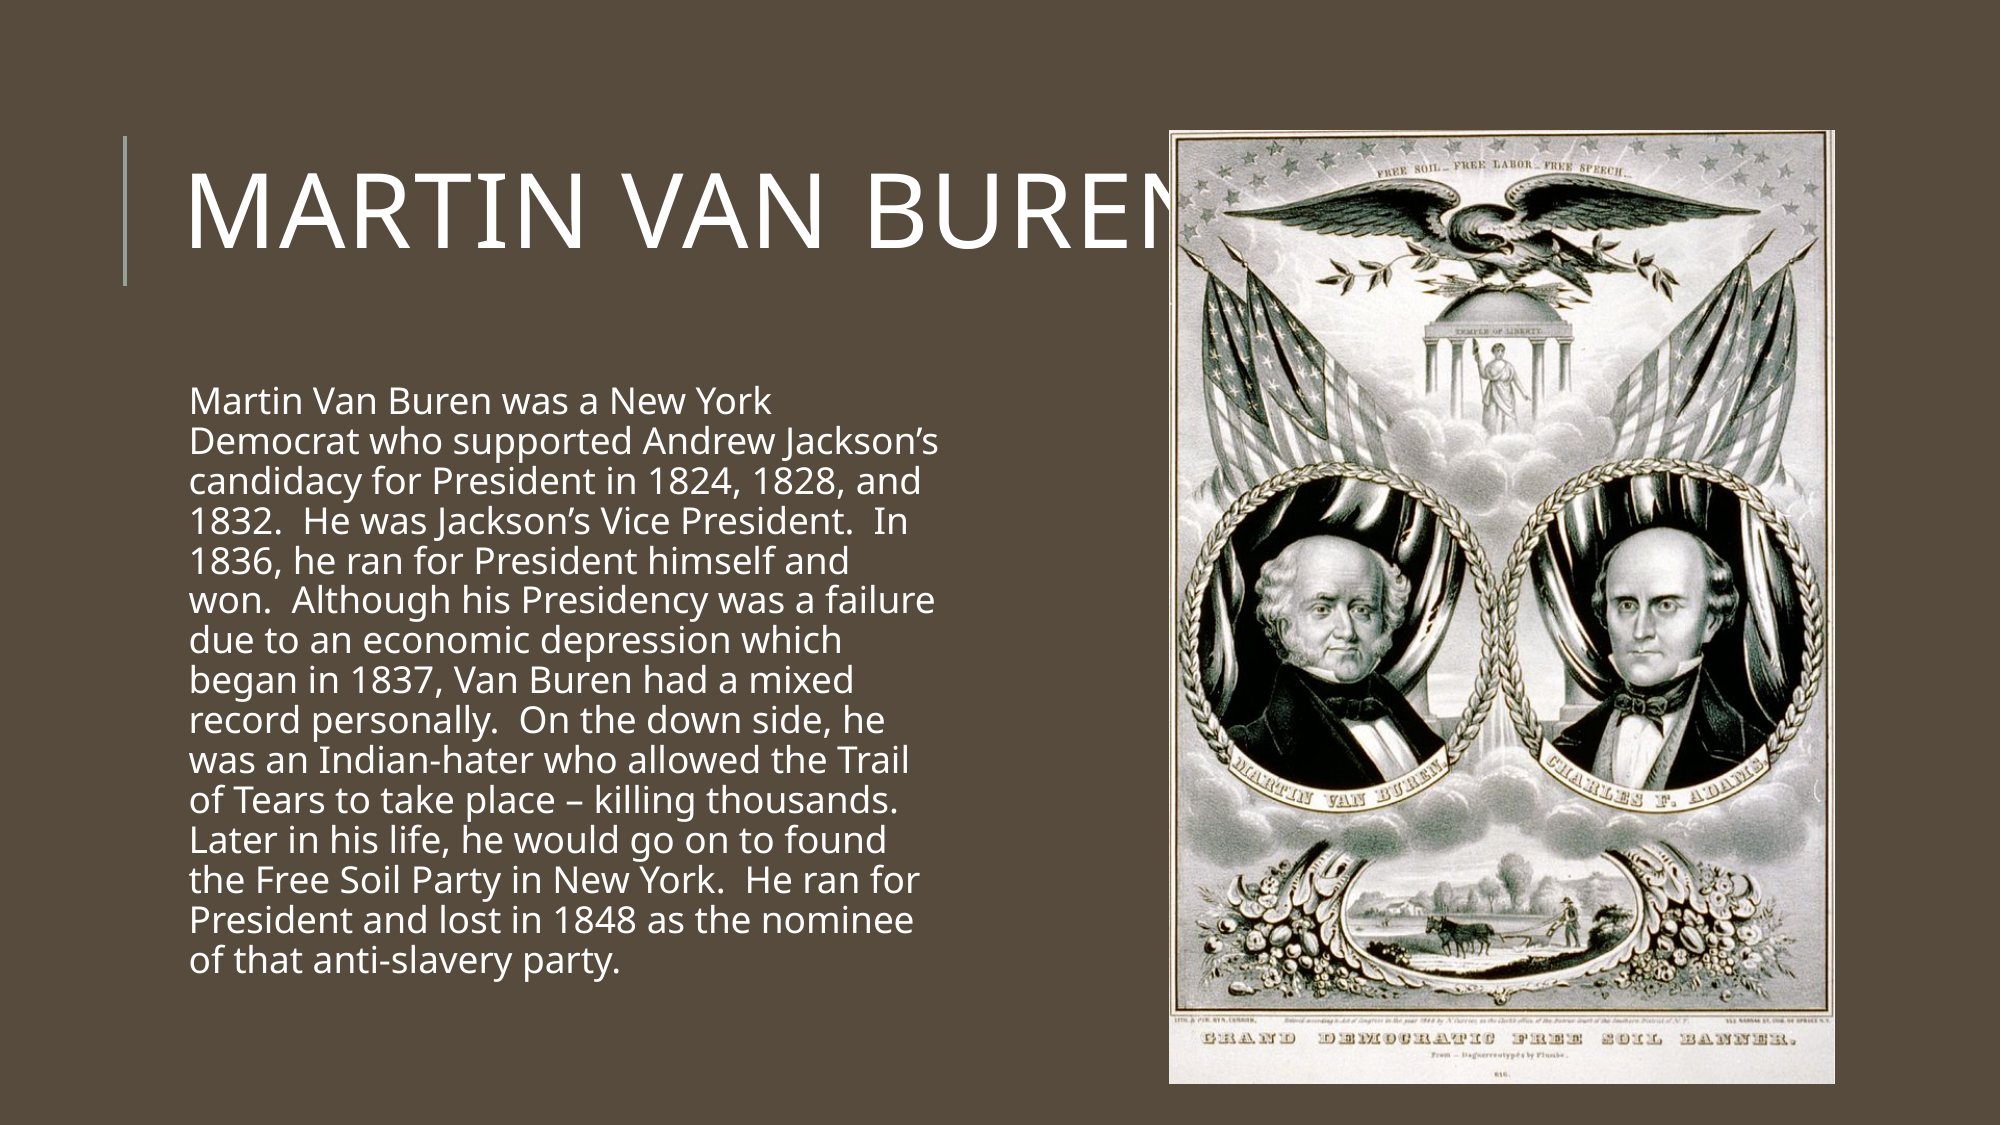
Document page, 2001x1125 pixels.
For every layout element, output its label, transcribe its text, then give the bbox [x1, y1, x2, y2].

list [1168, 129, 1835, 1084]
list Martin Van Buren was a New York Democrat who supported Andrew Jackson’s candidacy for President in 1824, 1828, and 1832. He was Jackson’s Vice President. In 1836, he ran for President himself and won. Although his Presidency was a failure due to an economic depression which began in 1837, Van Buren had a mixed record personally. On the down side, he was an Indian-hater who allowed the Trail of Tears to take place – killing thousands. Later in his life, he would go on to found the Free Soil Party in New York. He ran for President and lost in 1848 as the nominee of that anti-slavery party. [168, 375, 948, 1035]
title Martin van buren [168, 96, 1763, 342]
